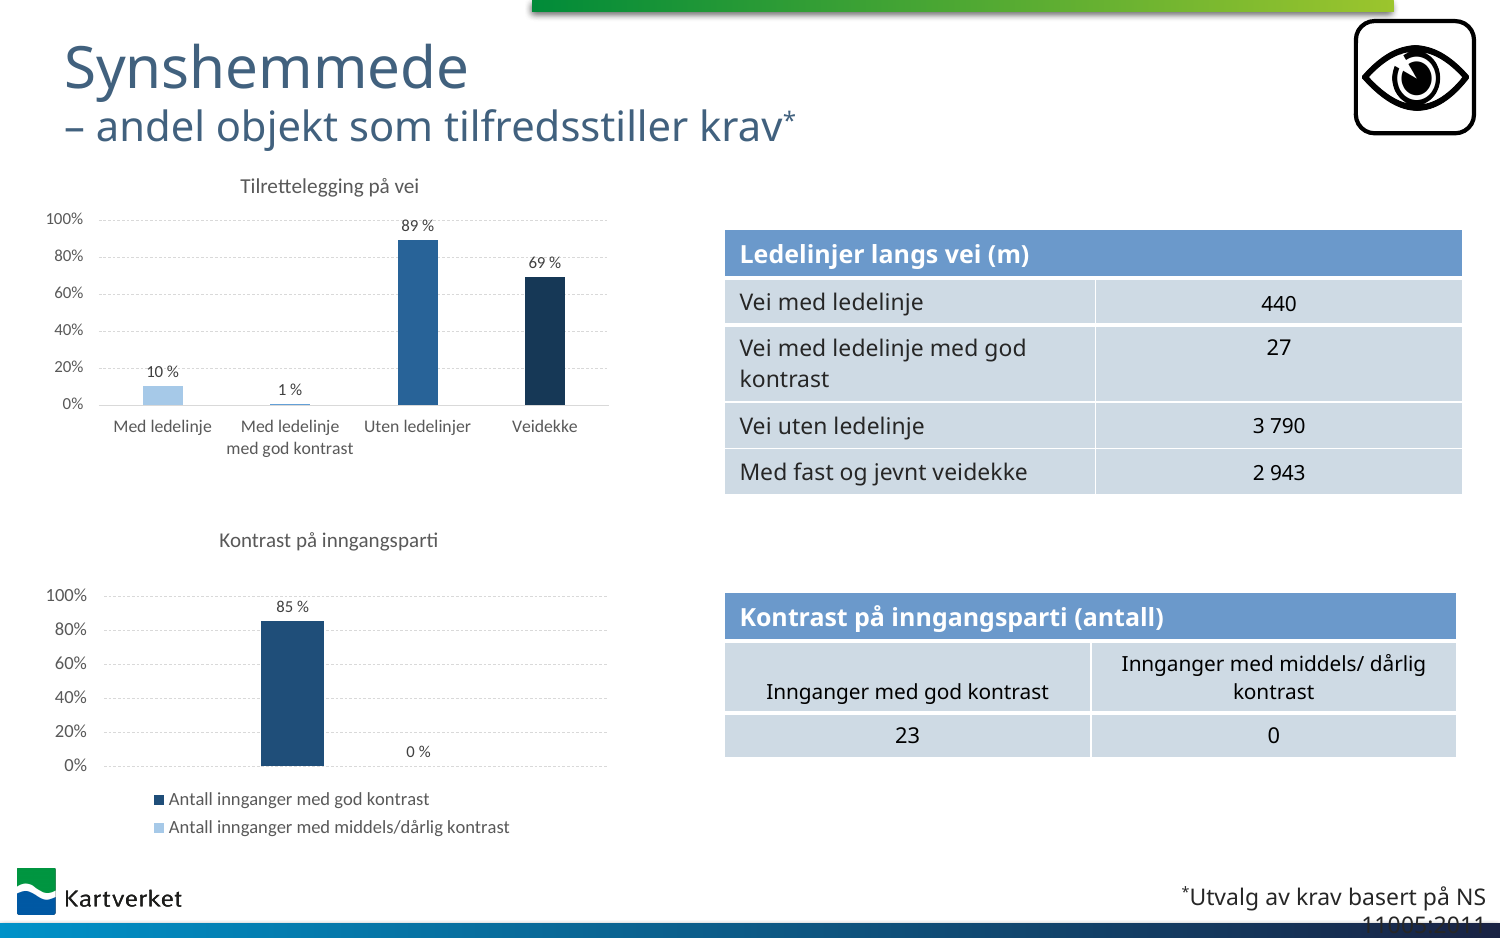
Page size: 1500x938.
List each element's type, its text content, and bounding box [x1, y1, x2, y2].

table_header Kontrast på inngangsparti (antall) [725, 593, 1456, 639]
table_cell Vei uten ledelinje [725, 403, 1095, 448]
table_cell 27 [1096, 327, 1462, 401]
table_cell Innganger med god kontrast [725, 643, 1090, 711]
picture [41, 520, 617, 846]
table_cell Innganger med middels/ dårlig kontrast [1092, 643, 1456, 711]
table_cell 0 [1092, 715, 1456, 757]
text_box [1355, 20, 1475, 134]
text_box *Utvalg av krav basert på NS 11005:2011 [1068, 873, 1500, 938]
table_cell Vei med ledelinje [725, 280, 1095, 323]
text_box Synshemmede – andel objekt som tilfredsstiller krav* [49, 24, 1431, 158]
table_header Ledelinjer langs vei (m) [725, 230, 1462, 276]
table_cell 440 [1096, 280, 1462, 323]
table_cell Med fast og jevnt veidekke [725, 449, 1095, 494]
table_cell Vei med ledelinje med god kontrast [725, 327, 1095, 401]
table_cell 3 790 [1096, 403, 1462, 448]
table_cell 23 [725, 715, 1090, 757]
table_cell 2 943 [1096, 449, 1462, 494]
picture [41, 166, 619, 492]
